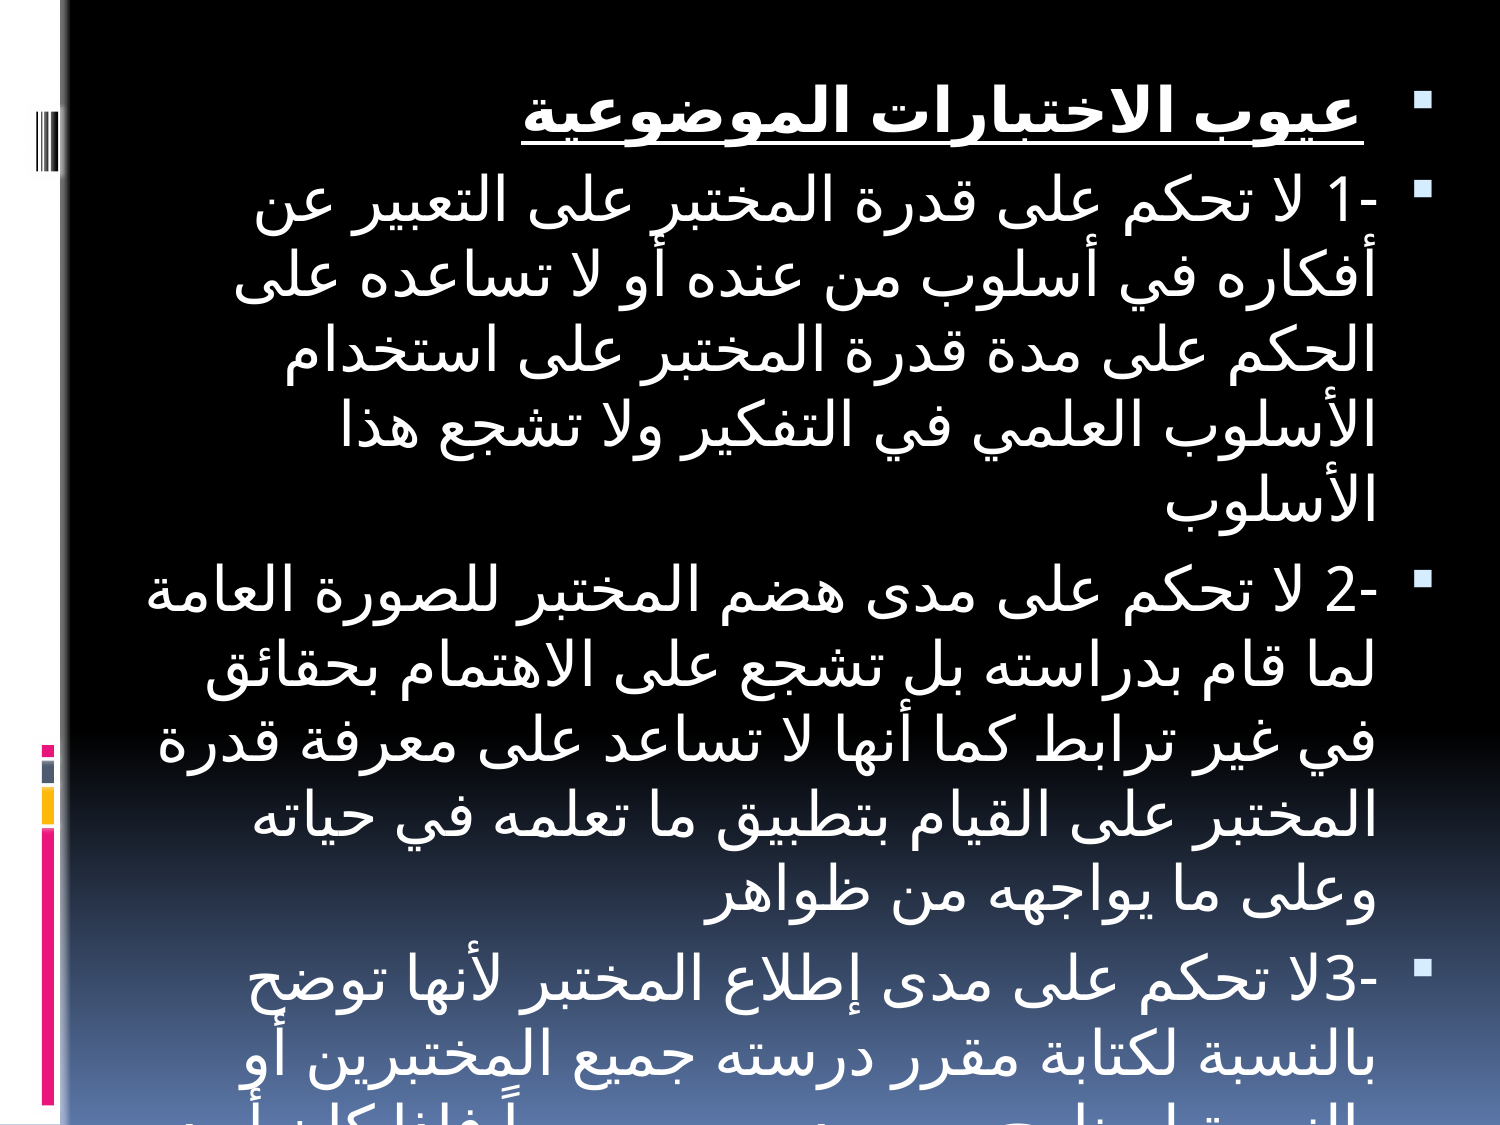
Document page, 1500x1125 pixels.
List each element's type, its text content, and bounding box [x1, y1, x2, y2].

list عيوب الاختبارات الموضوعية -1 لا تحكم على قدرة المختبر على التعبير عن أفكاره في أسلوب من عنده أو لا تساعده على الحكم على مدة قدرة المختبر على استخدام الأسلوب العلمي في التفكير ولا تشجع هذا الأسلوب -2 لا تحكم على مدى هضم المختبر للصورة العامة لما قام بدراسته بل تشجع على الاهتمام بحقائق في غير ترابط كما أنها لا تساعد على معرفة قدرة المختبر على القيام بتطبيق ما تعلمه في حياته وعلى ما يواجهه من ظواهر -3لا تحكم على مدى إطلاع المختبر لأنها توضح بالنسبة لكتابة مقرر درسته جميع المختبرين أو بالنسبة لبرنامج معين درسوه جميعاً فإذا كان أحد المختبرين كان قد زاد إطلاعه عما درسه زملاءه في ناحية أو أكثر فأنها لا تفي بذلك -4 يحتاج أعدادها إلى وقت غير قصير لأن عدد أسئلتها كبير على نحو ما ذكرناه . 5 يسمح بالتخمين باحتمال 50% وكلما كثرت احتمالات التخمين ارتفعت درجة ذاتية الاختبارات وقلت درجة ثباته [125, 62, 1463, 1075]
